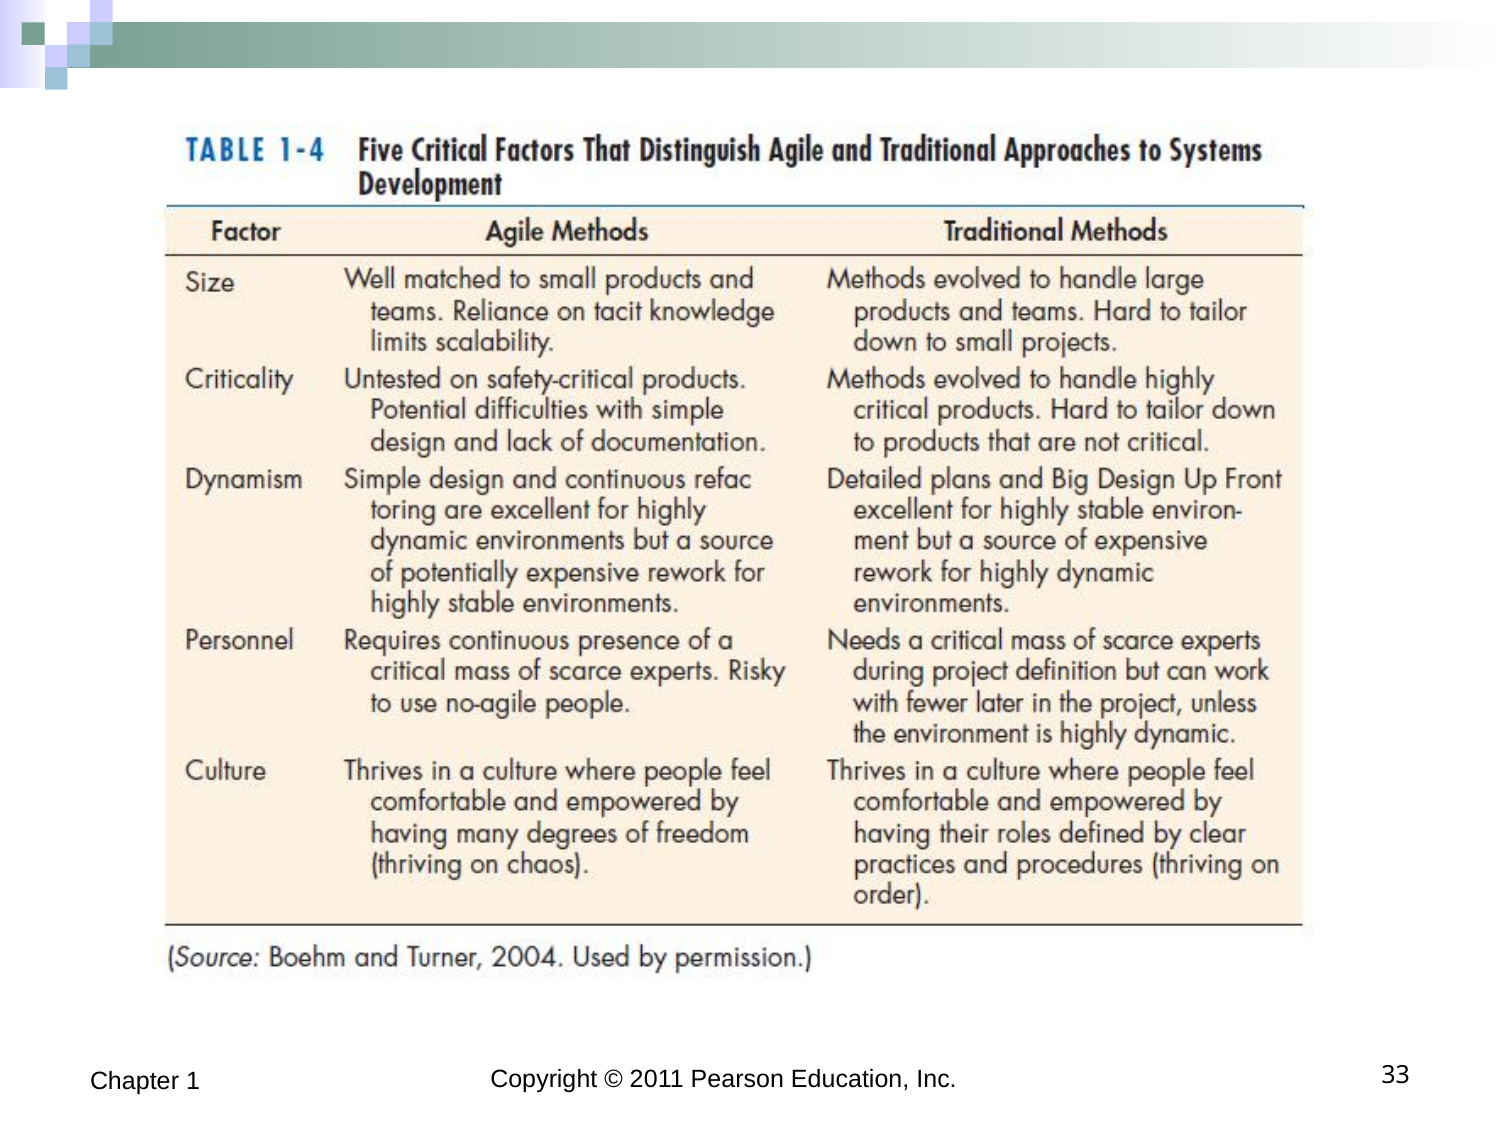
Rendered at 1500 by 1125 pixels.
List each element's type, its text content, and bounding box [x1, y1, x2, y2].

picture [149, 124, 1326, 987]
slide_number Chapter 1 [74, 1024, 426, 1103]
footer Copyright © 2011 Pearson Education, Inc. [426, 1024, 1074, 1101]
slide_number 33 [1074, 1024, 1426, 1101]
